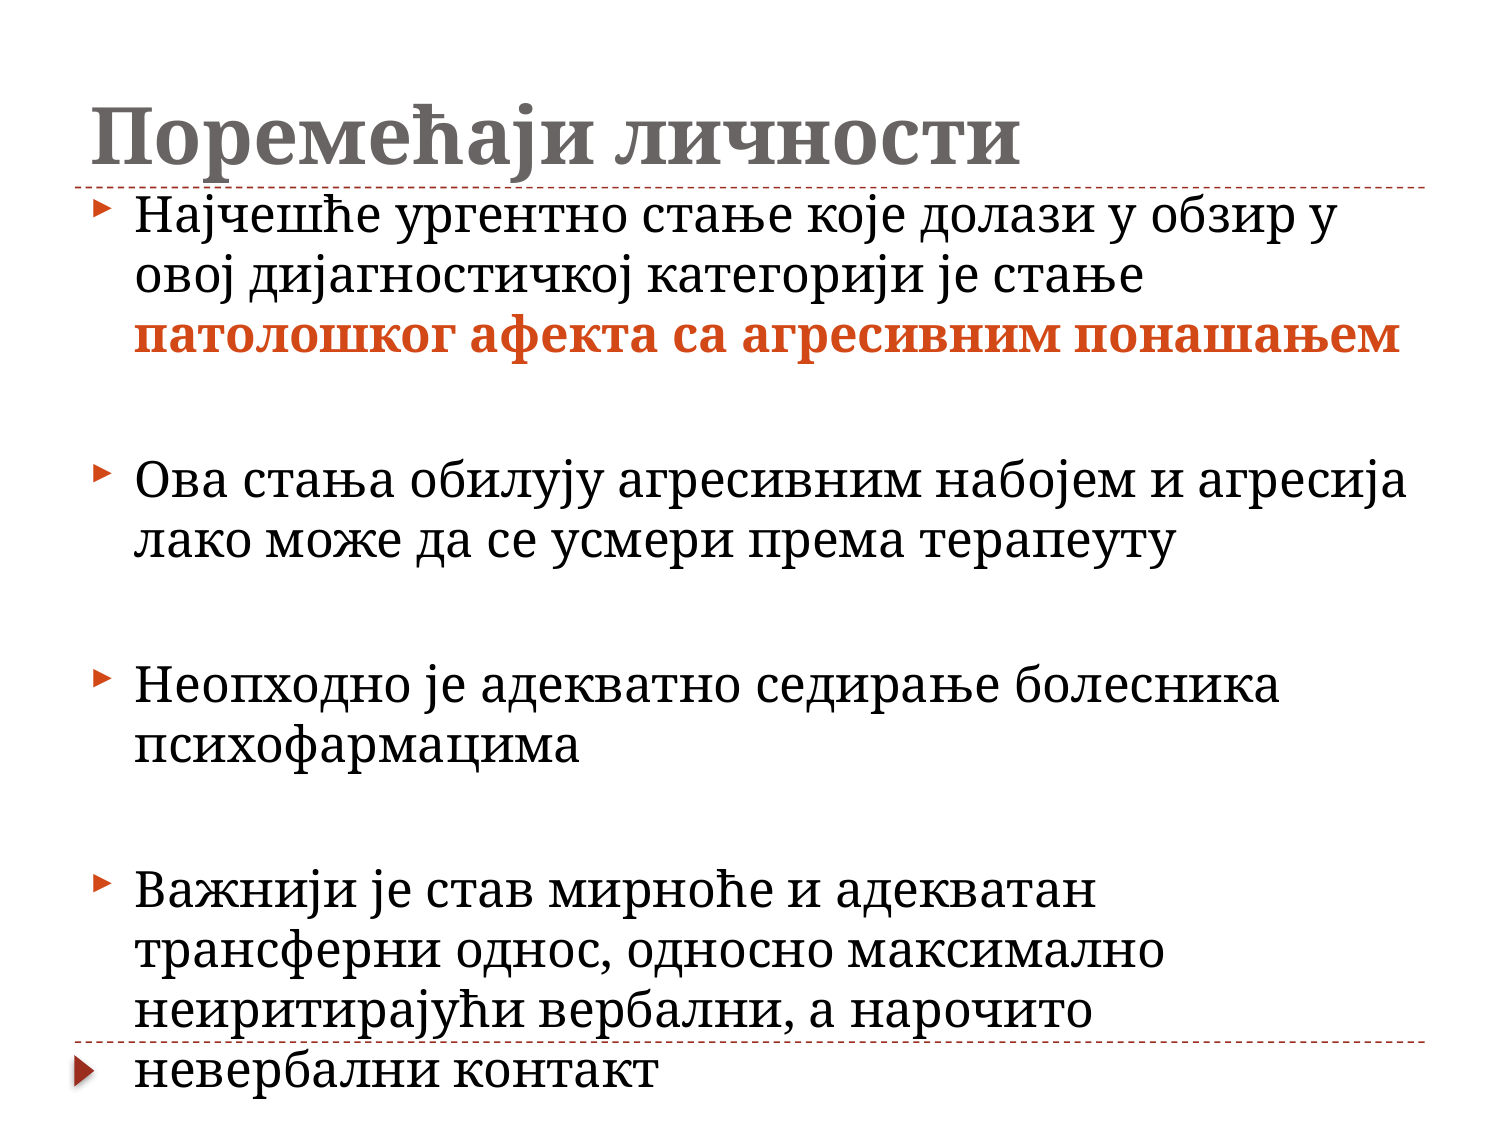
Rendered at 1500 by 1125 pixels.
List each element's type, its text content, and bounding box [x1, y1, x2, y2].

title Поремећаји личности [74, 24, 1426, 174]
list Најчешће ургентно стање које долази у обзир у овој дијагностичкој категорији је стање патолошког афекта са агресивним понашањем Ова стања обилују агресивним набојем и агресија лако може да се усмери према терапеуту Неопходно је адекватно седирање болесника психофармацима Важнији је став мирноће и адекватан трансферни однос, односно максимално неиритирајући вербални, а нарочито невербални контакт [74, 174, 1426, 1011]
